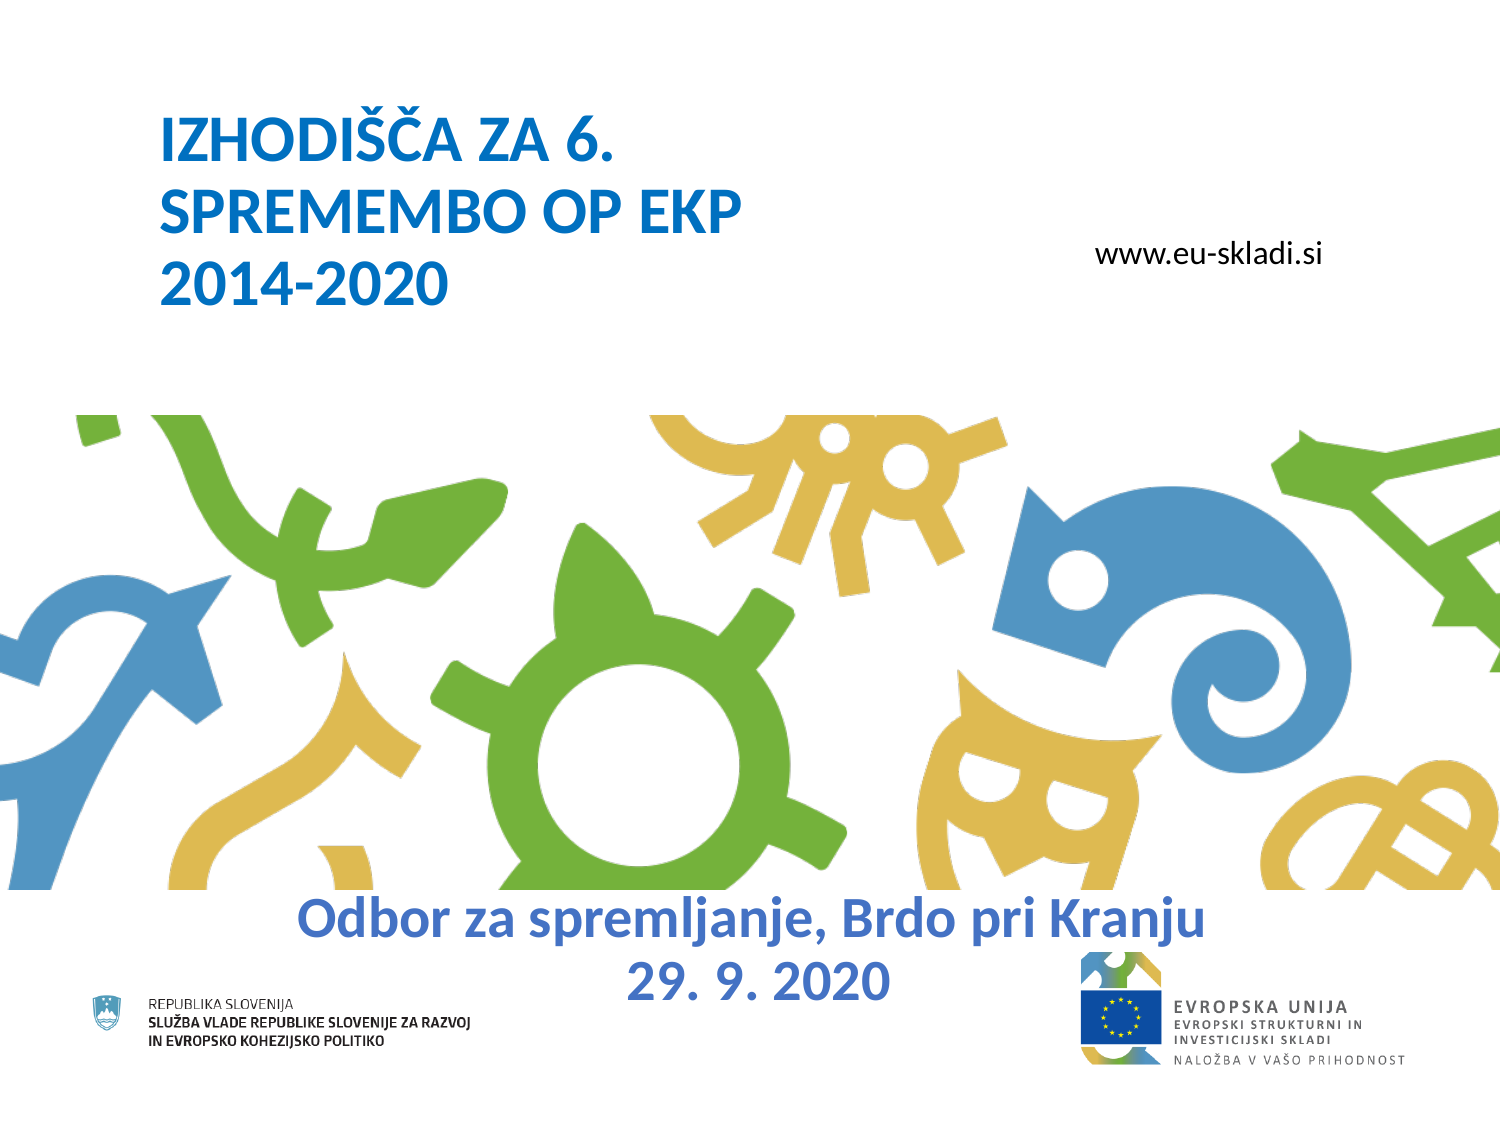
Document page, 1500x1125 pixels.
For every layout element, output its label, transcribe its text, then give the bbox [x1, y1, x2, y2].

picture [0, 415, 1500, 890]
picture [1045, 913, 1425, 1107]
text_box Odbor za spremljanje, Brdo pri Kranju 29. 9. 2020 [242, 879, 1275, 1022]
title IZHODIŠČA ZA 6. SPREMEMBO OP EKP 2014-2020 [144, 79, 924, 344]
picture [72, 979, 493, 1063]
